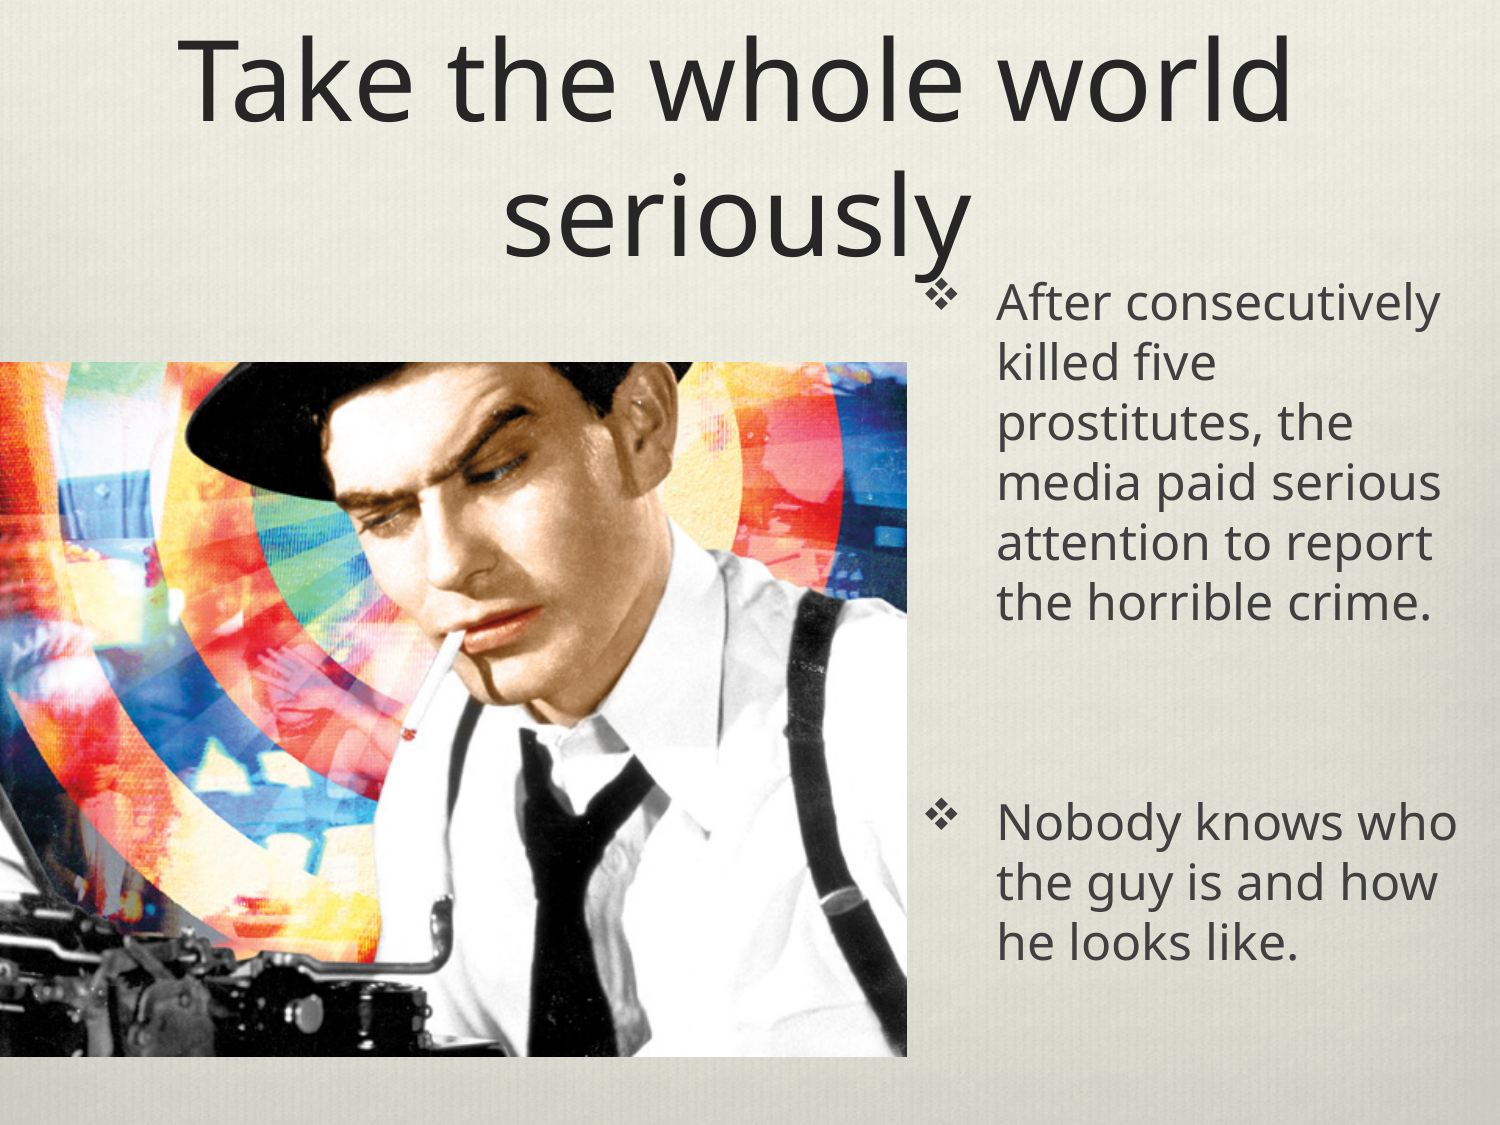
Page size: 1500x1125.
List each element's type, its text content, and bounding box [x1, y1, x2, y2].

title Take the whole world seriously [62, 50, 1413, 238]
list After consecutively killed five prostitutes, the media paid serious attention to report the horrible crime. Nobody knows who the guy is and how he looks like. [906, 262, 1500, 1125]
picture [0, 361, 908, 1058]
